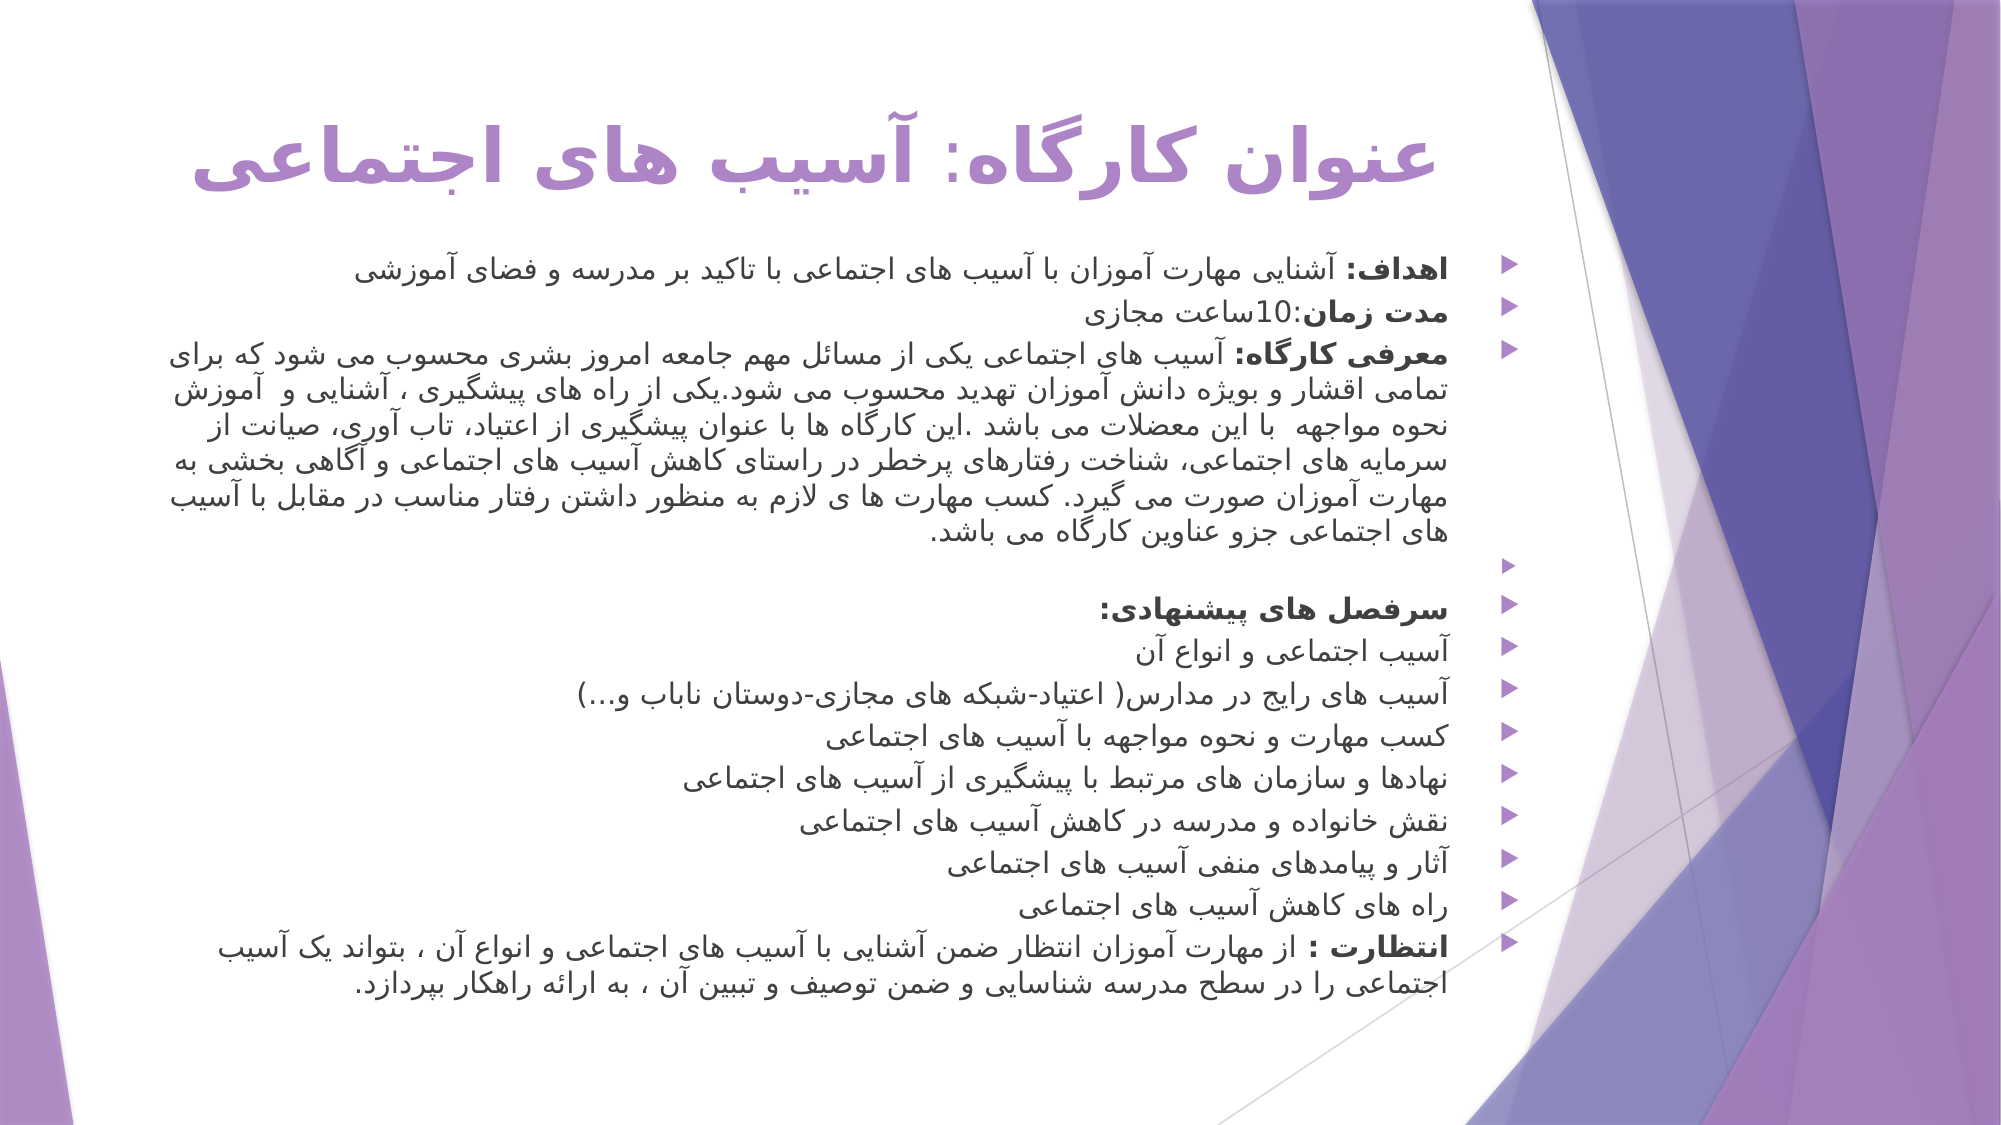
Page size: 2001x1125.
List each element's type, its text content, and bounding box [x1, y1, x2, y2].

list اهداف: آشنایی مهارت آموزان با آسیب های اجتماعی با تاکید بر مدرسه و فضای آموزشی مدت زمان:10ساعت مجازی معرفی کارگاه: آسیب های اجتماعی یکی از مسائل مهم جامعه امروز بشری محسوب می شود که برای تمامی اقشار و بویژه دانش آموزان تهدید محسوب می شود.یکی از راه های پیشگیری ، آشنایی و آموزش نحوه مواجهه با این معضلات می باشد .این کارگاه ها با عنوان پیشگیری از اعتیاد، تاب آوری، صیانت از سرمایه های اجتماعی، شناخت رفتارهای پرخطر در راستای کاهش آسیب های اجتماعی و آگاهی بخشی به مهارت آموزان صورت می گیرد. کسب مهارت ها ی لازم به منظور داشتن رفتار مناسب در مقابل با آسیب های اجتماعی جزو عناوین کارگاه می باشد. سرفصل های پیشنهادی: آسیب اجتماعی و انواع آن آسیب های رایج در مدارس( اعتیاد-شبکه های مجازی-دوستان ناباب و...) کسب مهارت و نحوه مواجهه با آسیب های اجتماعی نهادها و سازمان های مرتبط با پیشگیری از آسیب های اجتماعی نقش خانواده و مدرسه در کاهش آسیب های اجتماعی آثار و پیامدهای منفی آسیب های اجتماعی راه های کاهش آسیب های اجتماعی انتظارت : از مهارت آموزان انتظار ضمن آشنایی با آسیب های اجتماعی و انواع آن ، بتواند یک آسیب اجتماعی را در سطح مدرسه شناسایی و ضمن توصیف و تببین آن ، به ارائه راهکار بپردازد. [111, 242, 1522, 1046]
title عنوان کارگاه: آسیب های اجتماعی [111, 99, 1522, 242]
